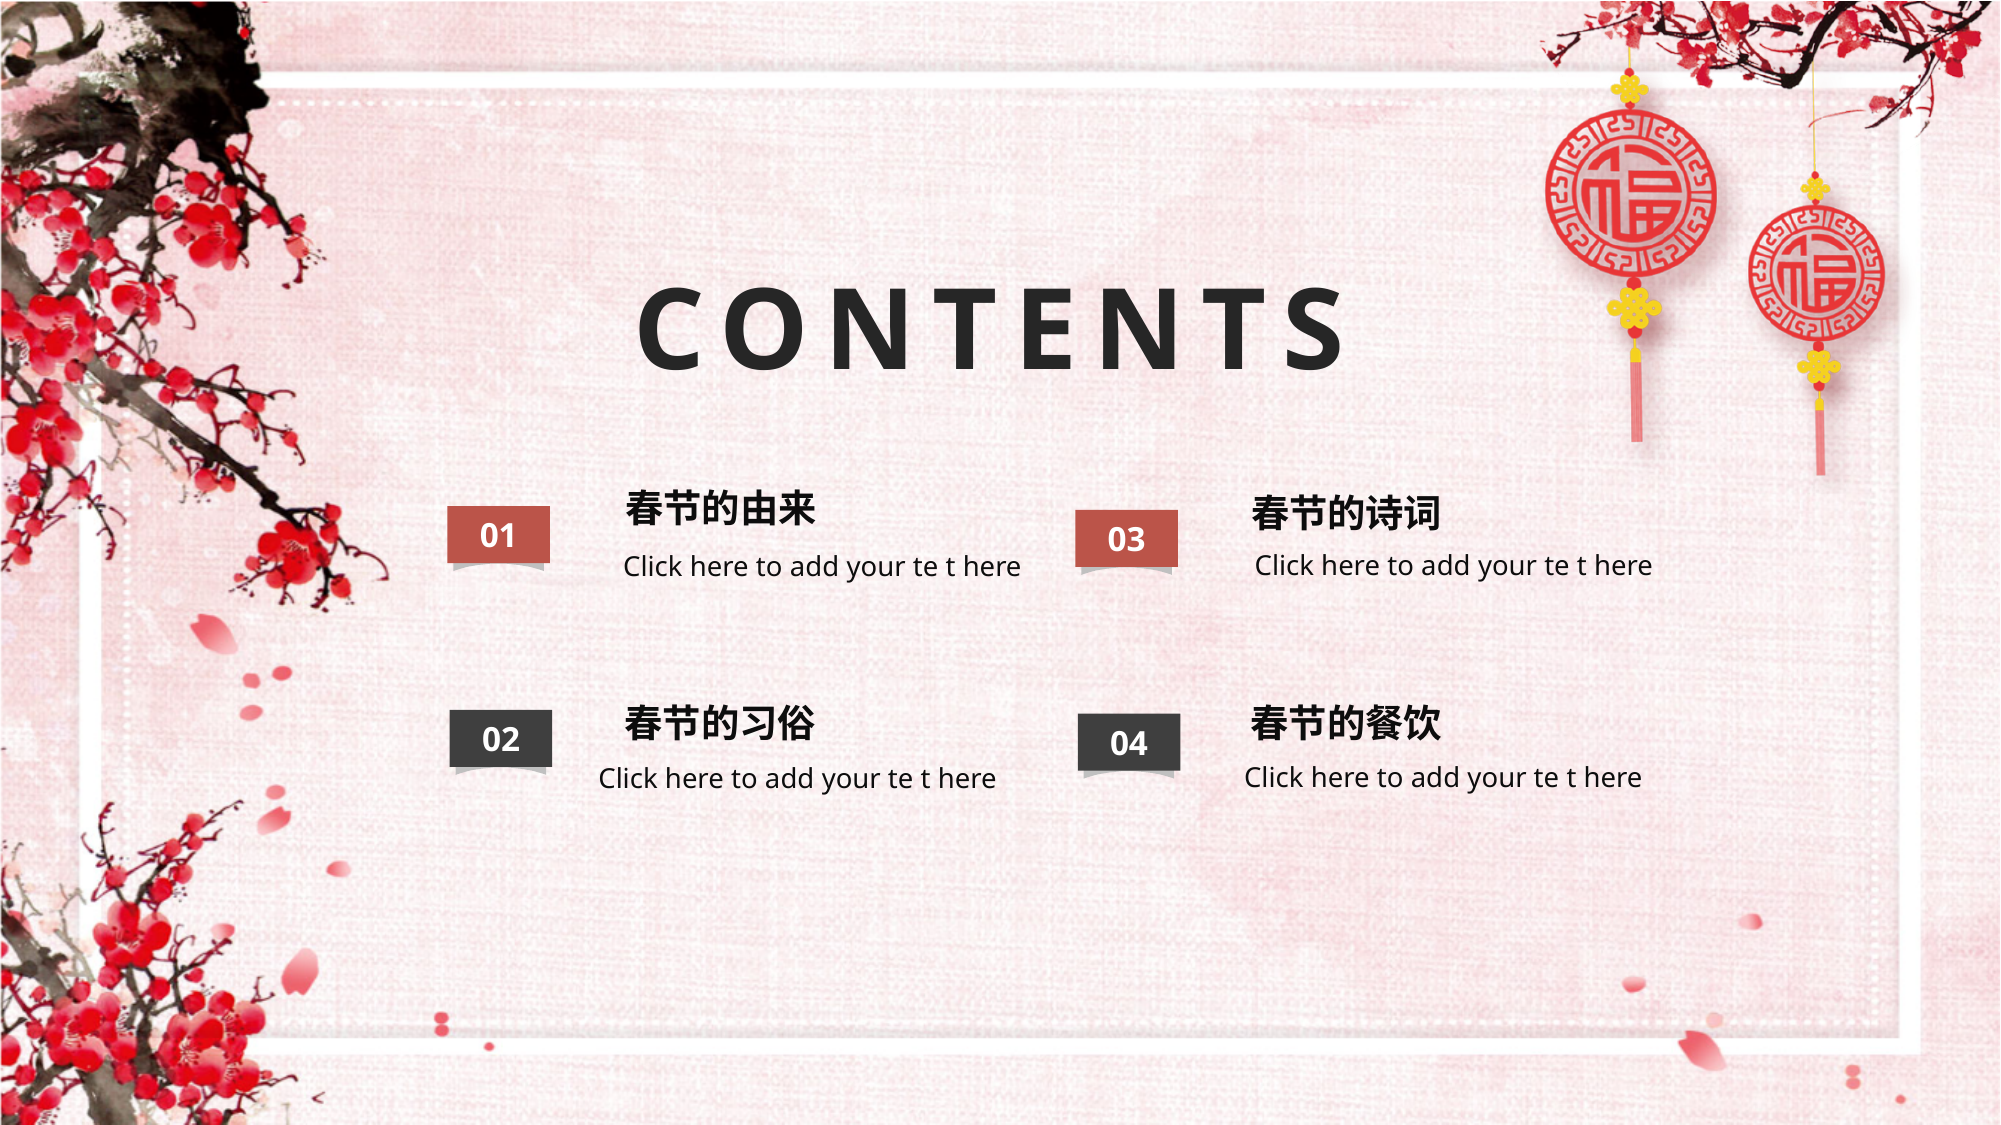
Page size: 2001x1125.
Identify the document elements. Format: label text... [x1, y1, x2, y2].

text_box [1077, 713, 1181, 779]
text_box Click here to add your te t here [1563, 545, 1740, 589]
text_box Click here to add your te t here [1563, 752, 1725, 800]
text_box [1075, 509, 1179, 575]
picture [2, 0, 2001, 1125]
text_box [449, 709, 553, 775]
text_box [447, 505, 551, 572]
